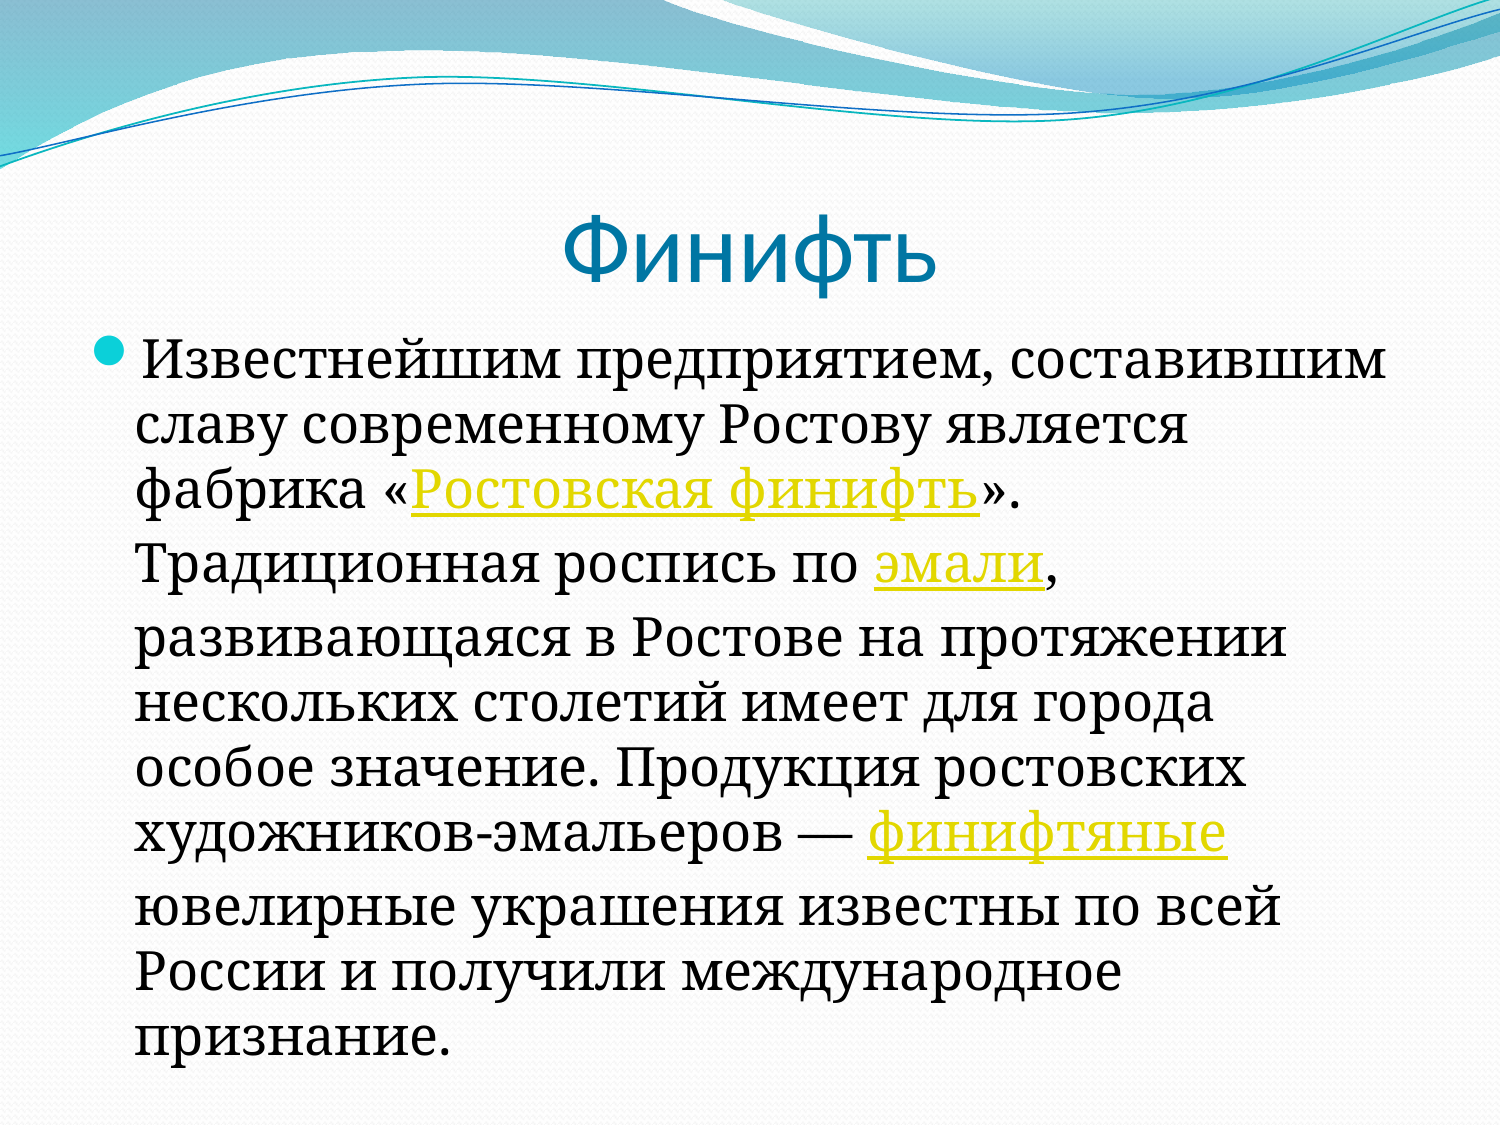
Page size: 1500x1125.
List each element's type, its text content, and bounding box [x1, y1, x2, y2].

title Финифть [75, 115, 1425, 303]
list Известнейшим предприятием, составившим славу современному Ростову является фабрика «Ростовская финифть». Традиционная роспись по эмали, развивающаяся в Ростове на протяжении нескольких столетий имеет для города особое значение. Продукция ростовских художников-эмальеров — финифтяные ювелирные украшения известны по всей России и получили международное признание. [75, 317, 1425, 1038]
